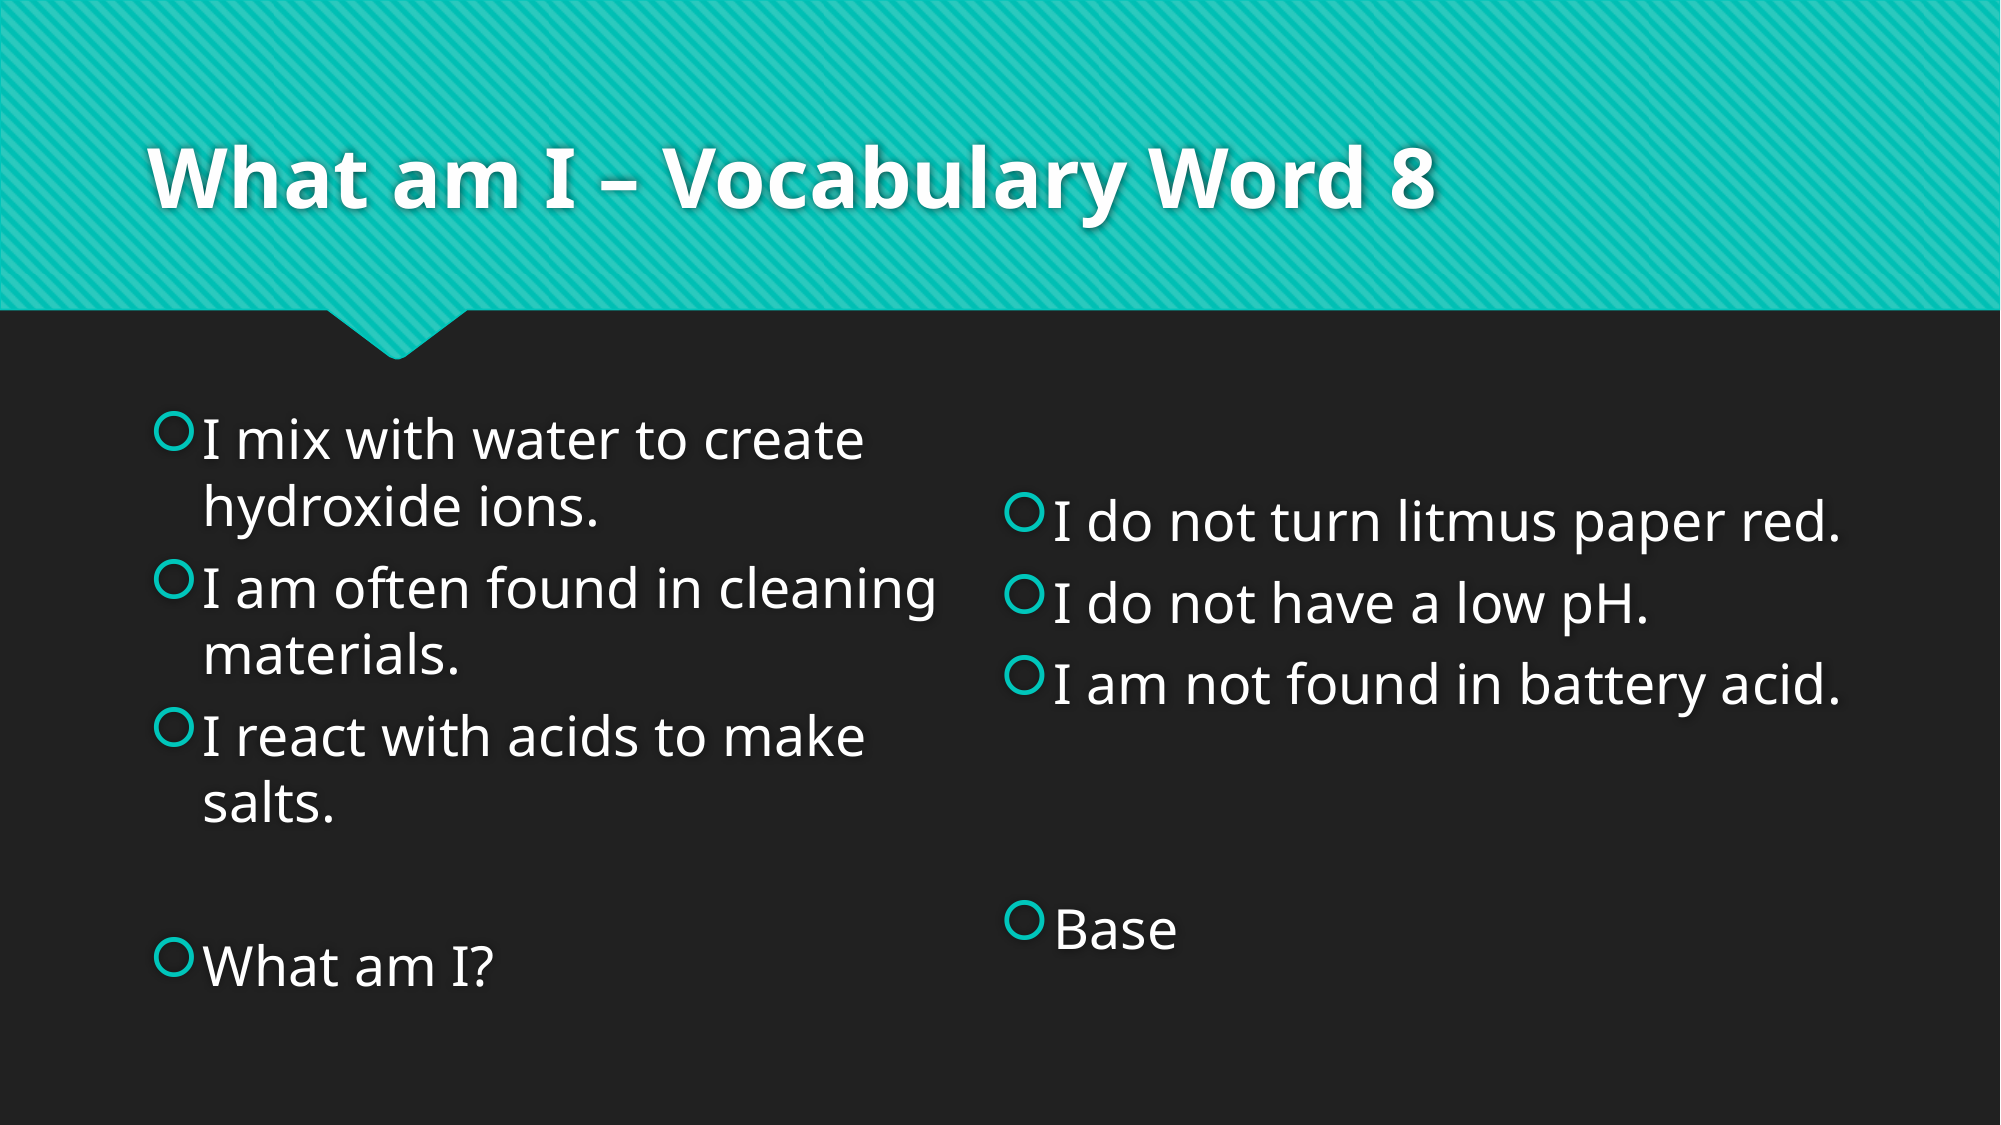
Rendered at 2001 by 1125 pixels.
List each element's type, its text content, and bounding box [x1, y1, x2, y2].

list I mix with water to create hydroxide ions. I am often found in cleaning materials. I react with acids to make salts. What am I? I do not turn litmus paper red. I do not have a low pH. I am not found in battery acid. Base [134, 364, 1866, 1041]
title What am I – Vocabulary Word 8 [132, 73, 1868, 233]
